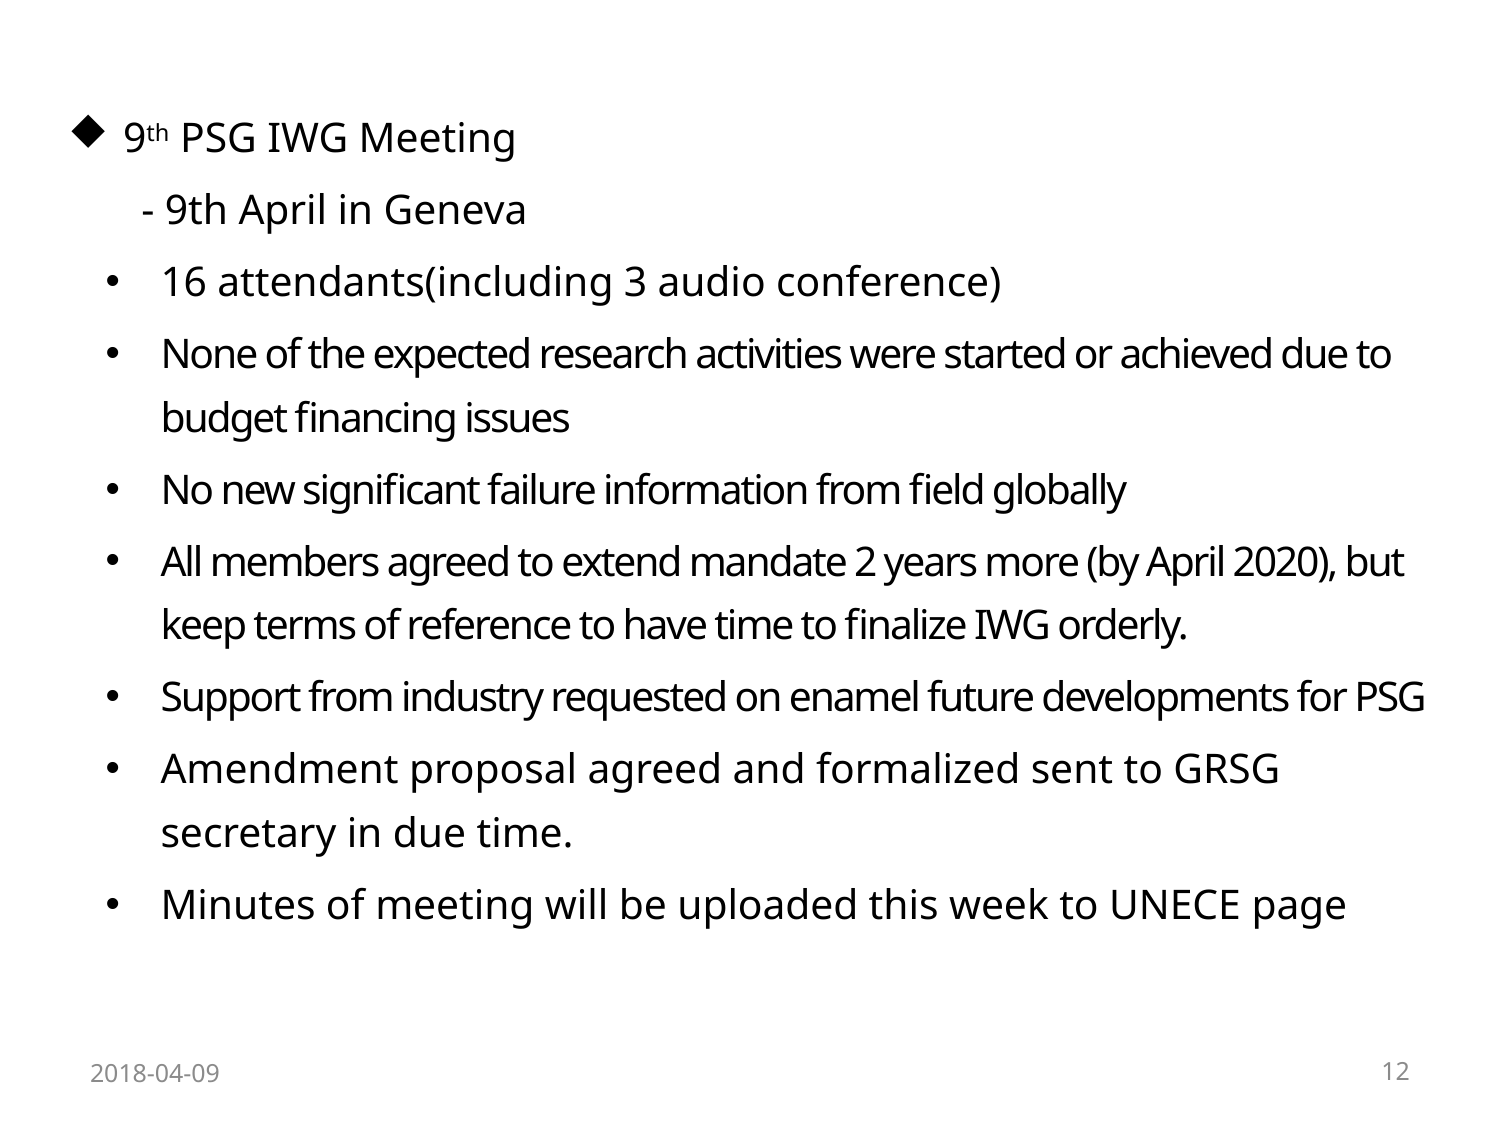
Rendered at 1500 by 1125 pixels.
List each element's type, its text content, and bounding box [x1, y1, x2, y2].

text_box 9th PSG IWG Meeting - 9th April in Geneva 16 attendants(including 3 audio conference) None of the expected research activities were started or achieved due to budget financing issues No new significant failure information from field globally All members agreed to extend mandate 2 years more (by April 2020), but keep terms of reference to have time to finalize IWG orderly. Support from industry requested on enamel future developments for PSG Amendment proposal agreed and formalized sent to GRSG secretary in due time. Minutes of meeting will be uploaded this week to UNECE page [53, 89, 1471, 988]
slide_number 12 [1074, 1042, 1425, 1103]
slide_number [75, 1042, 425, 1103]
